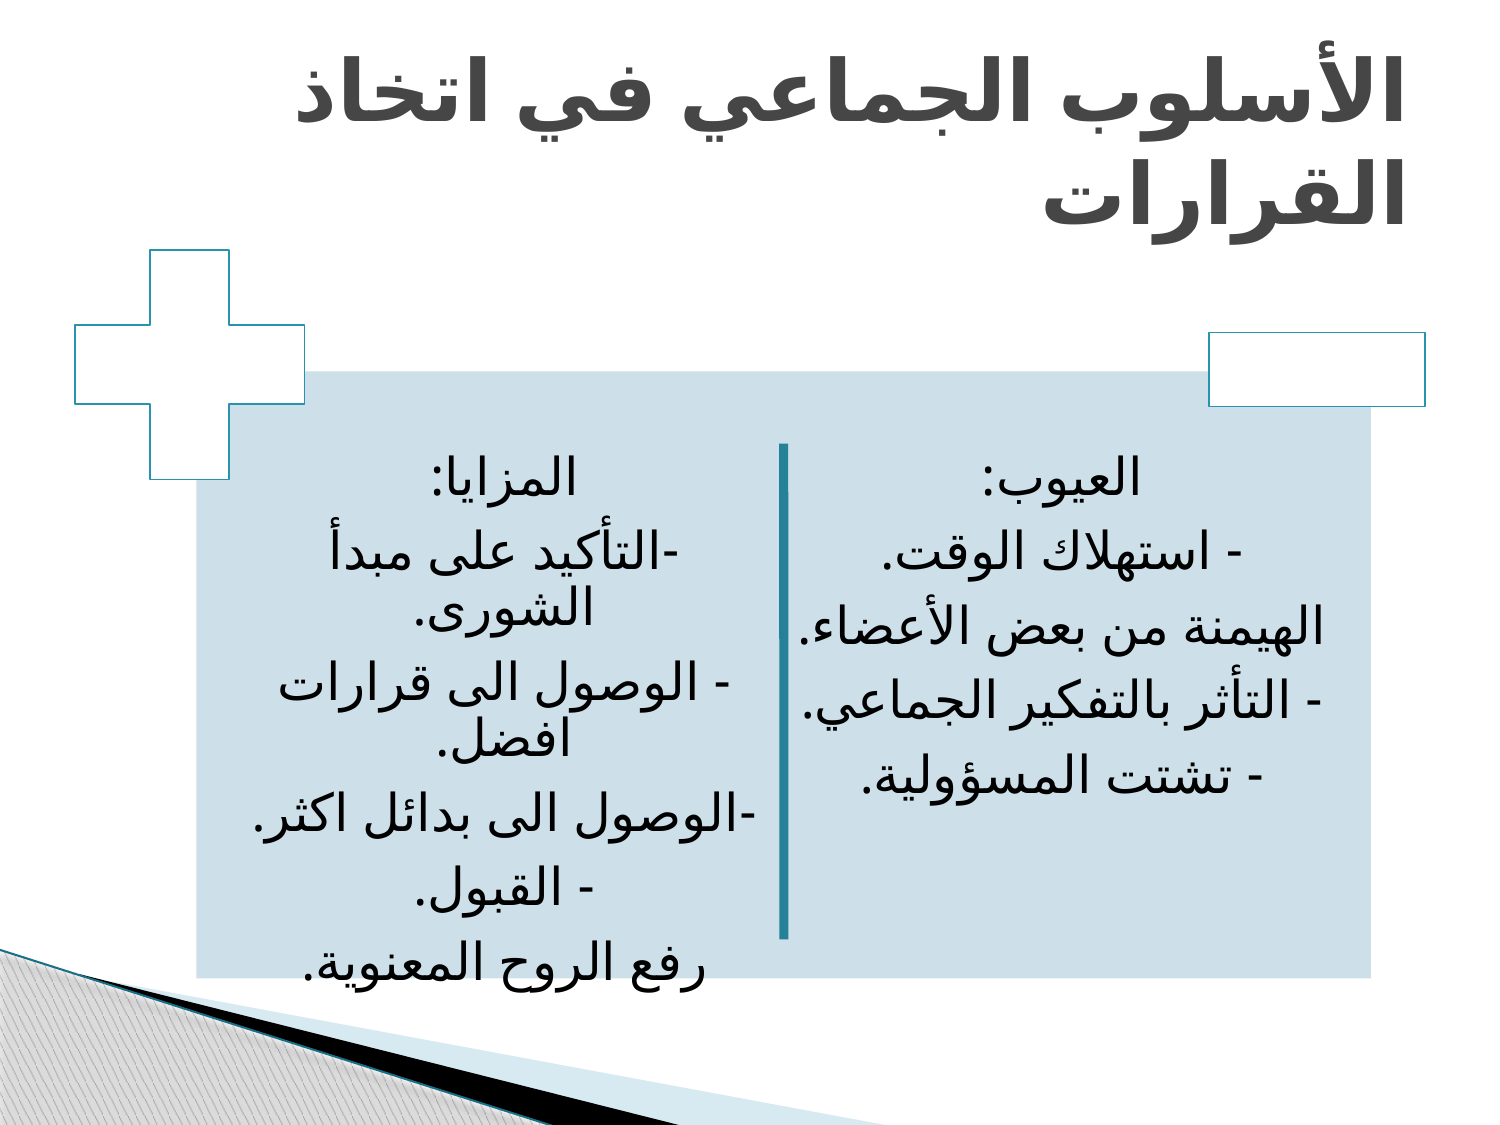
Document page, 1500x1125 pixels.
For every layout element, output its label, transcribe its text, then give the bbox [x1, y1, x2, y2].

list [74, 242, 1426, 986]
title الأسلوب الجماعي في اتخاذ القرارات [75, 45, 1425, 233]
